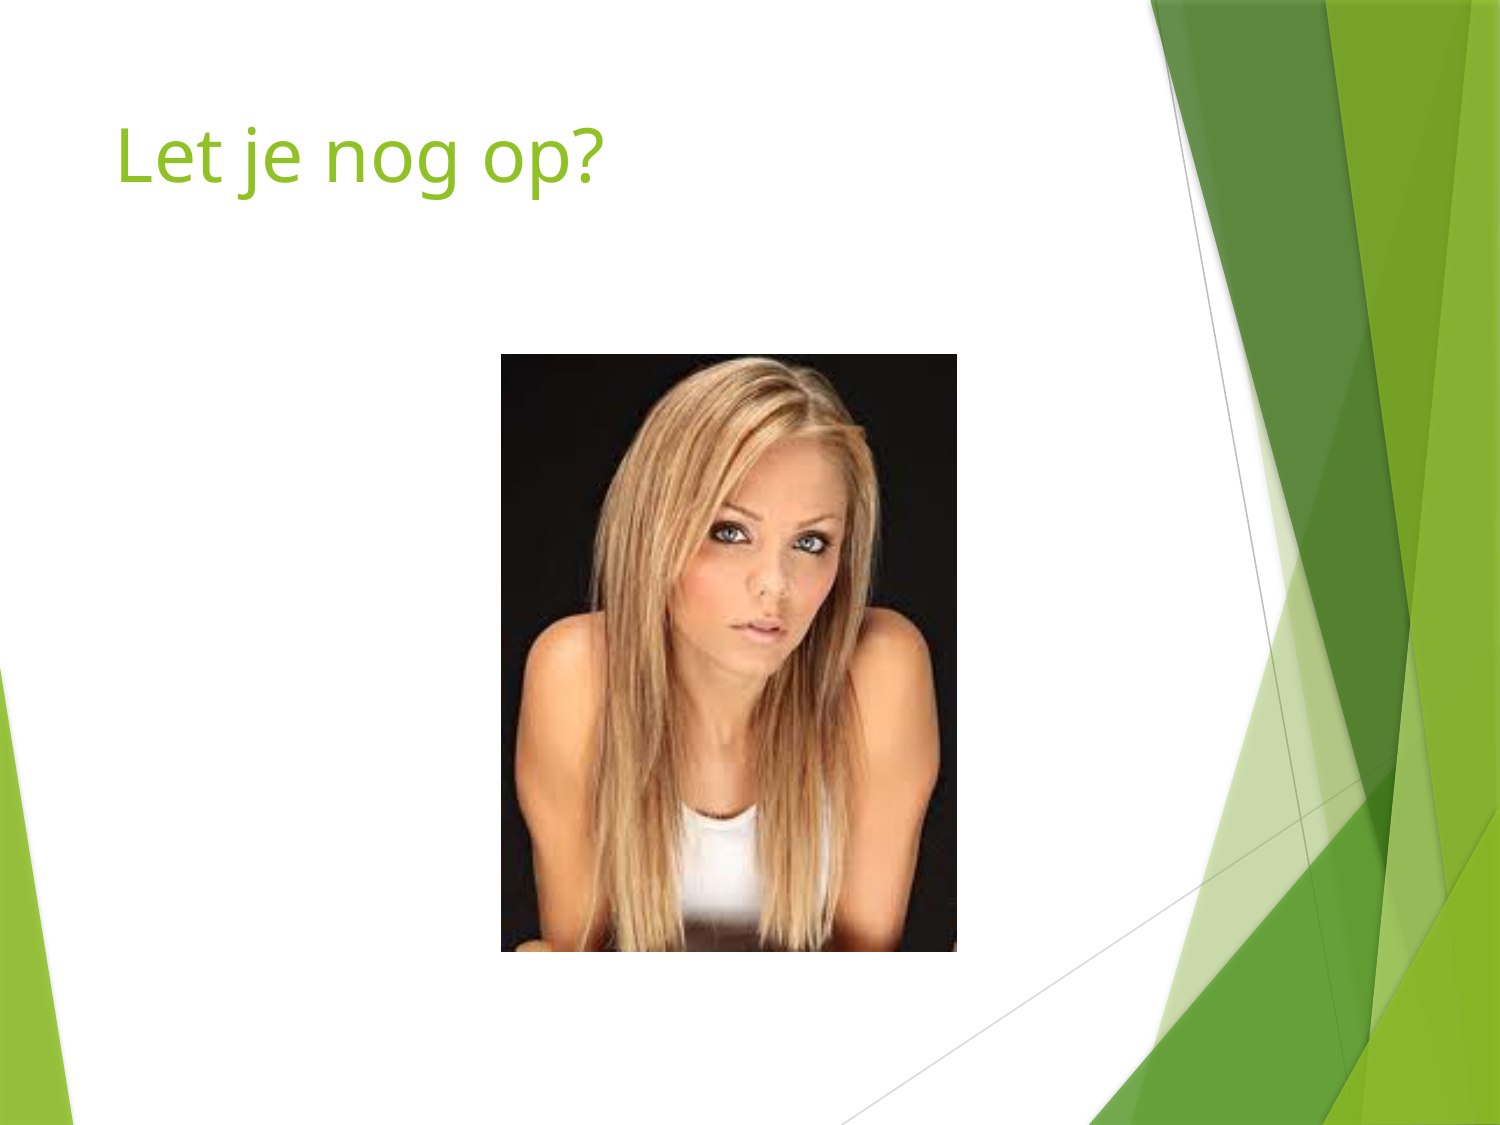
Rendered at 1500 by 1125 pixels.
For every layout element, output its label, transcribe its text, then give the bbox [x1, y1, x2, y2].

title Let je nog op? [99, 99, 1142, 317]
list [501, 354, 958, 952]
